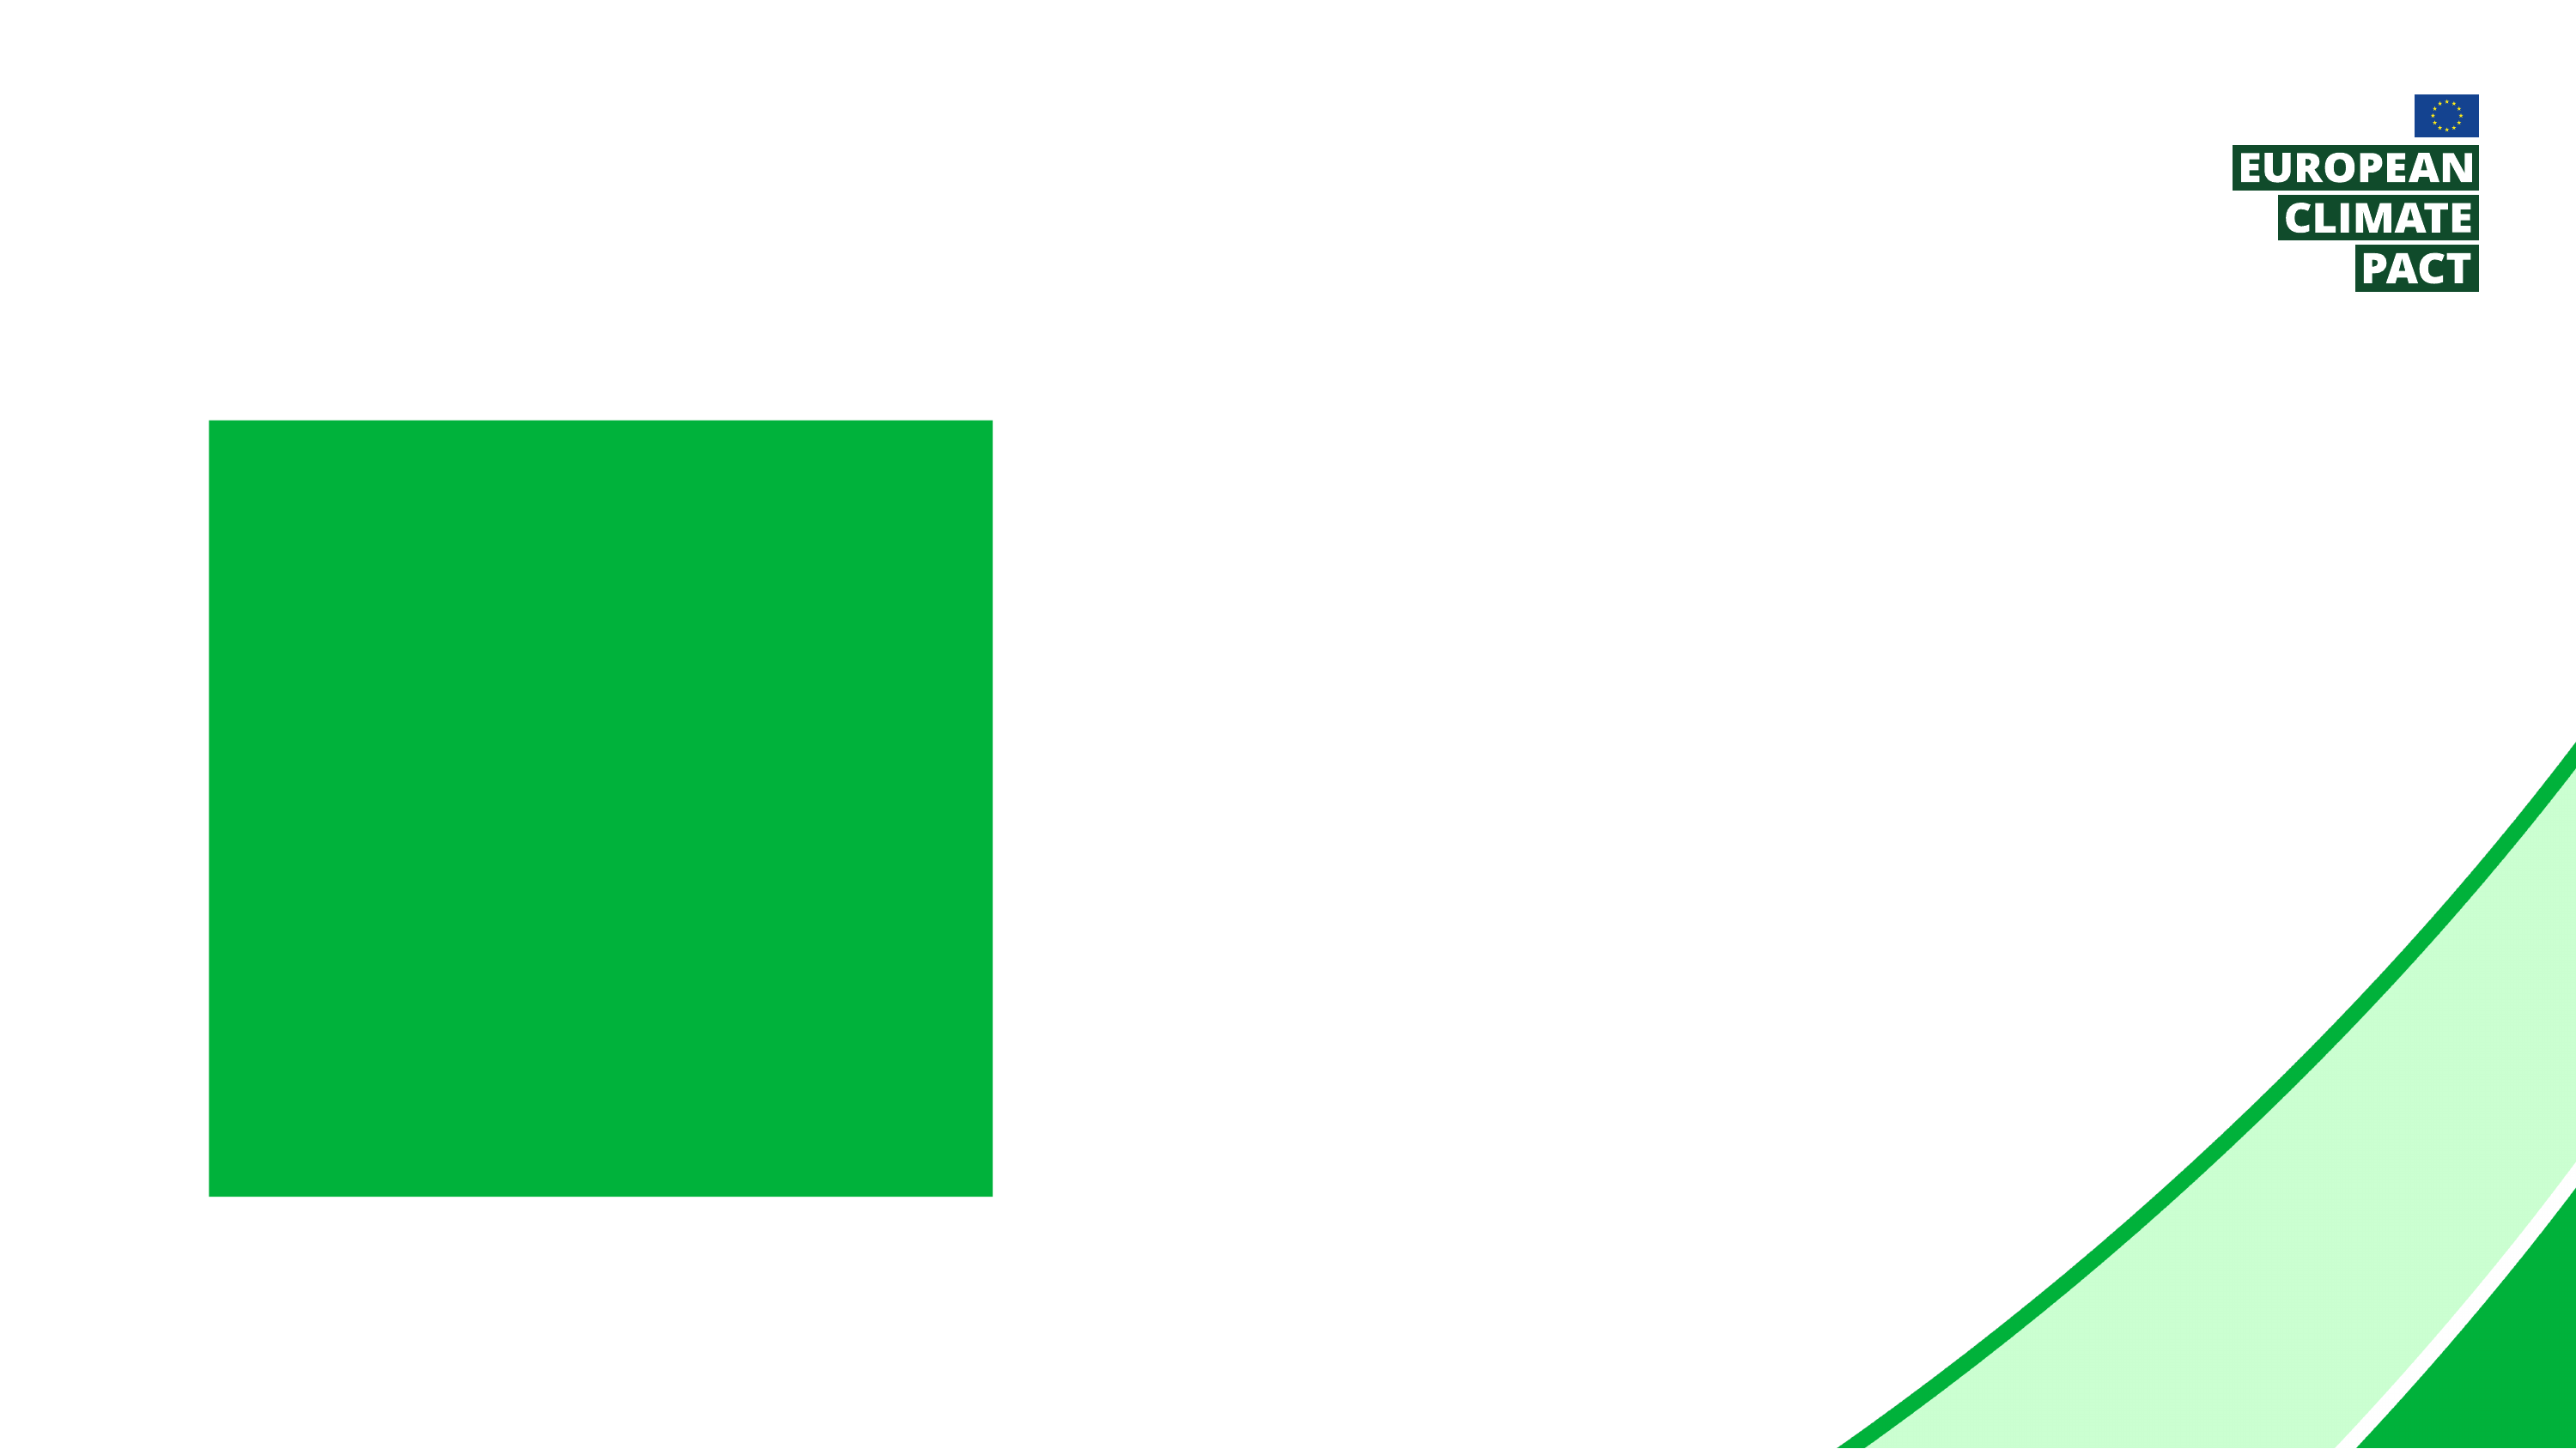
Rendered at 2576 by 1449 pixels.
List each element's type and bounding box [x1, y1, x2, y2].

picture [1643, 671, 2576, 1448]
